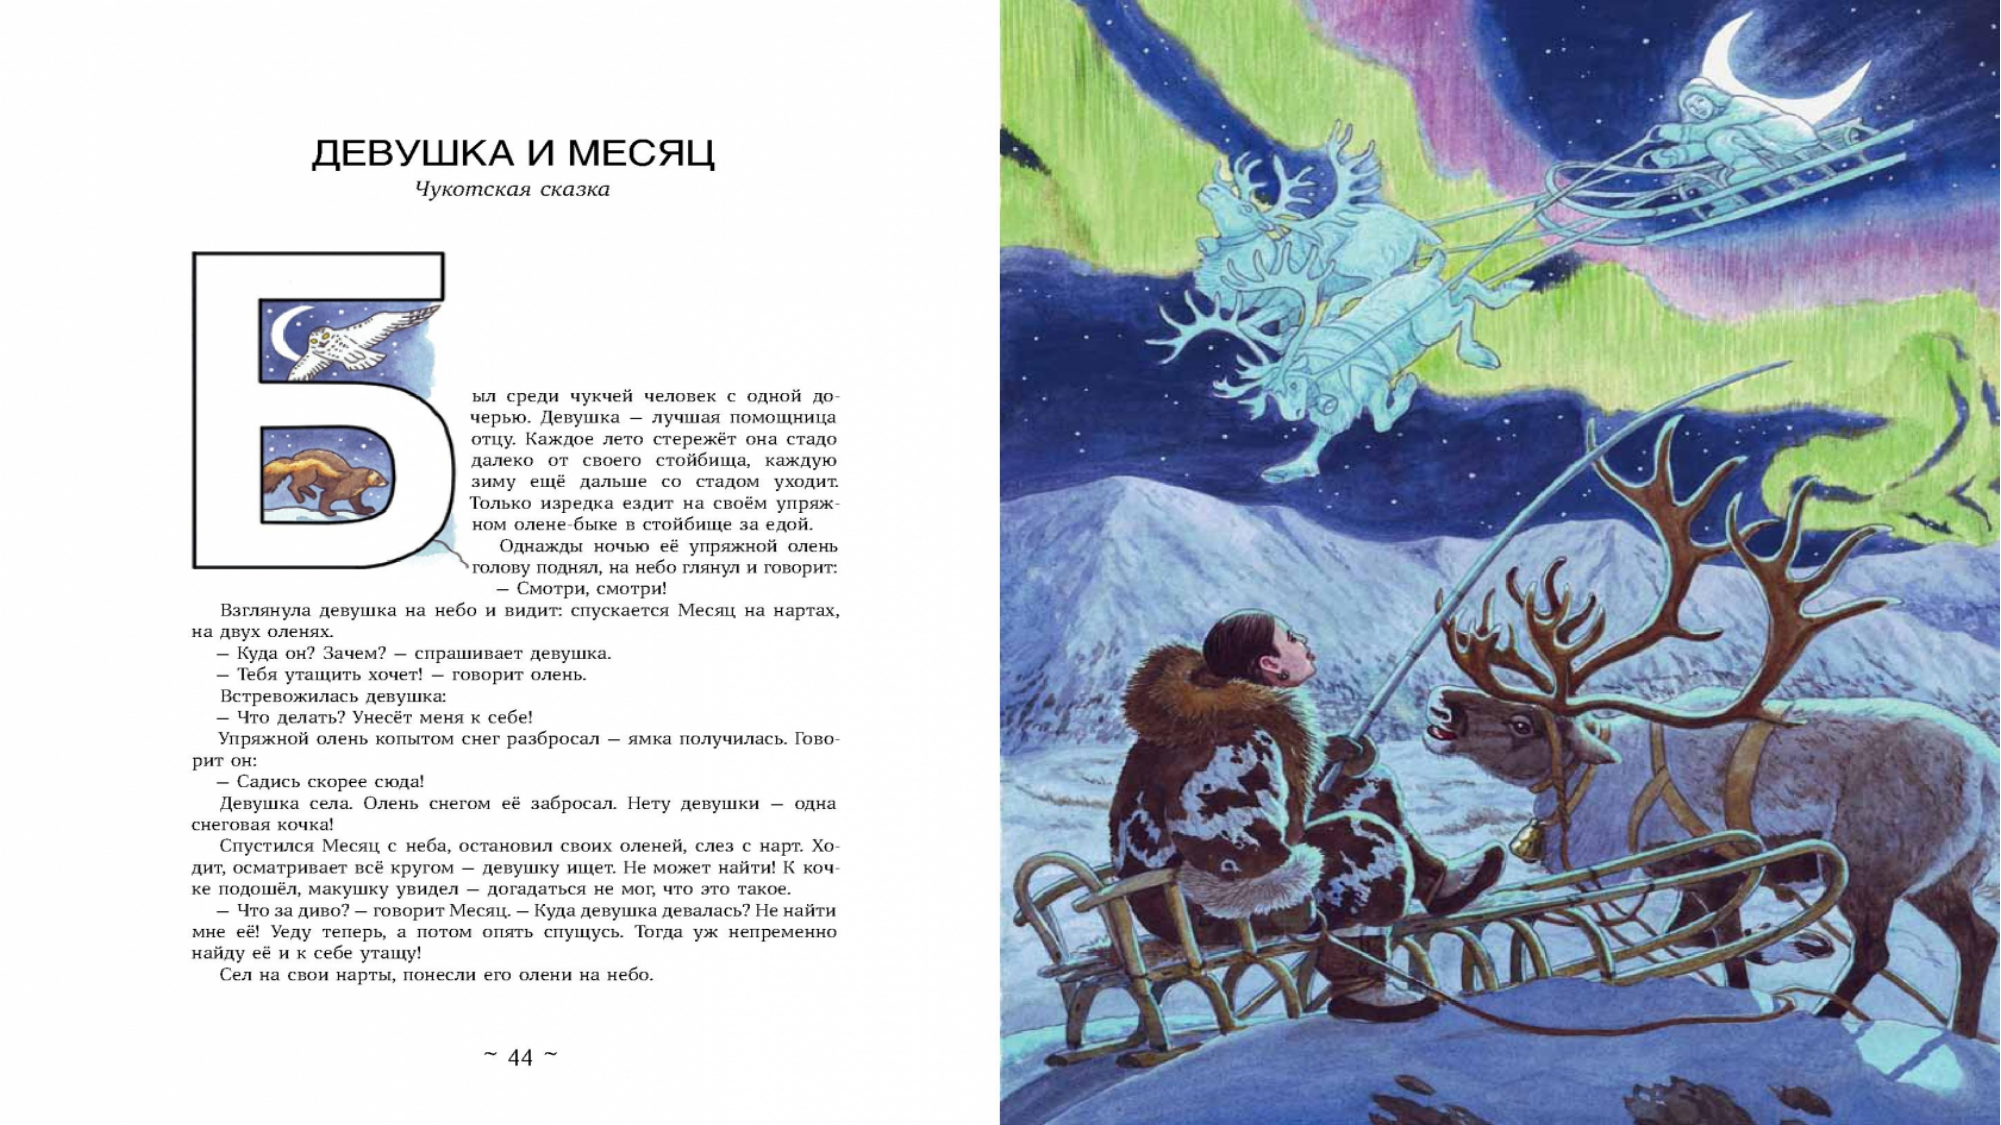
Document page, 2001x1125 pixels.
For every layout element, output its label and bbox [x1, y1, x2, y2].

list [0, 0, 2000, 1125]
